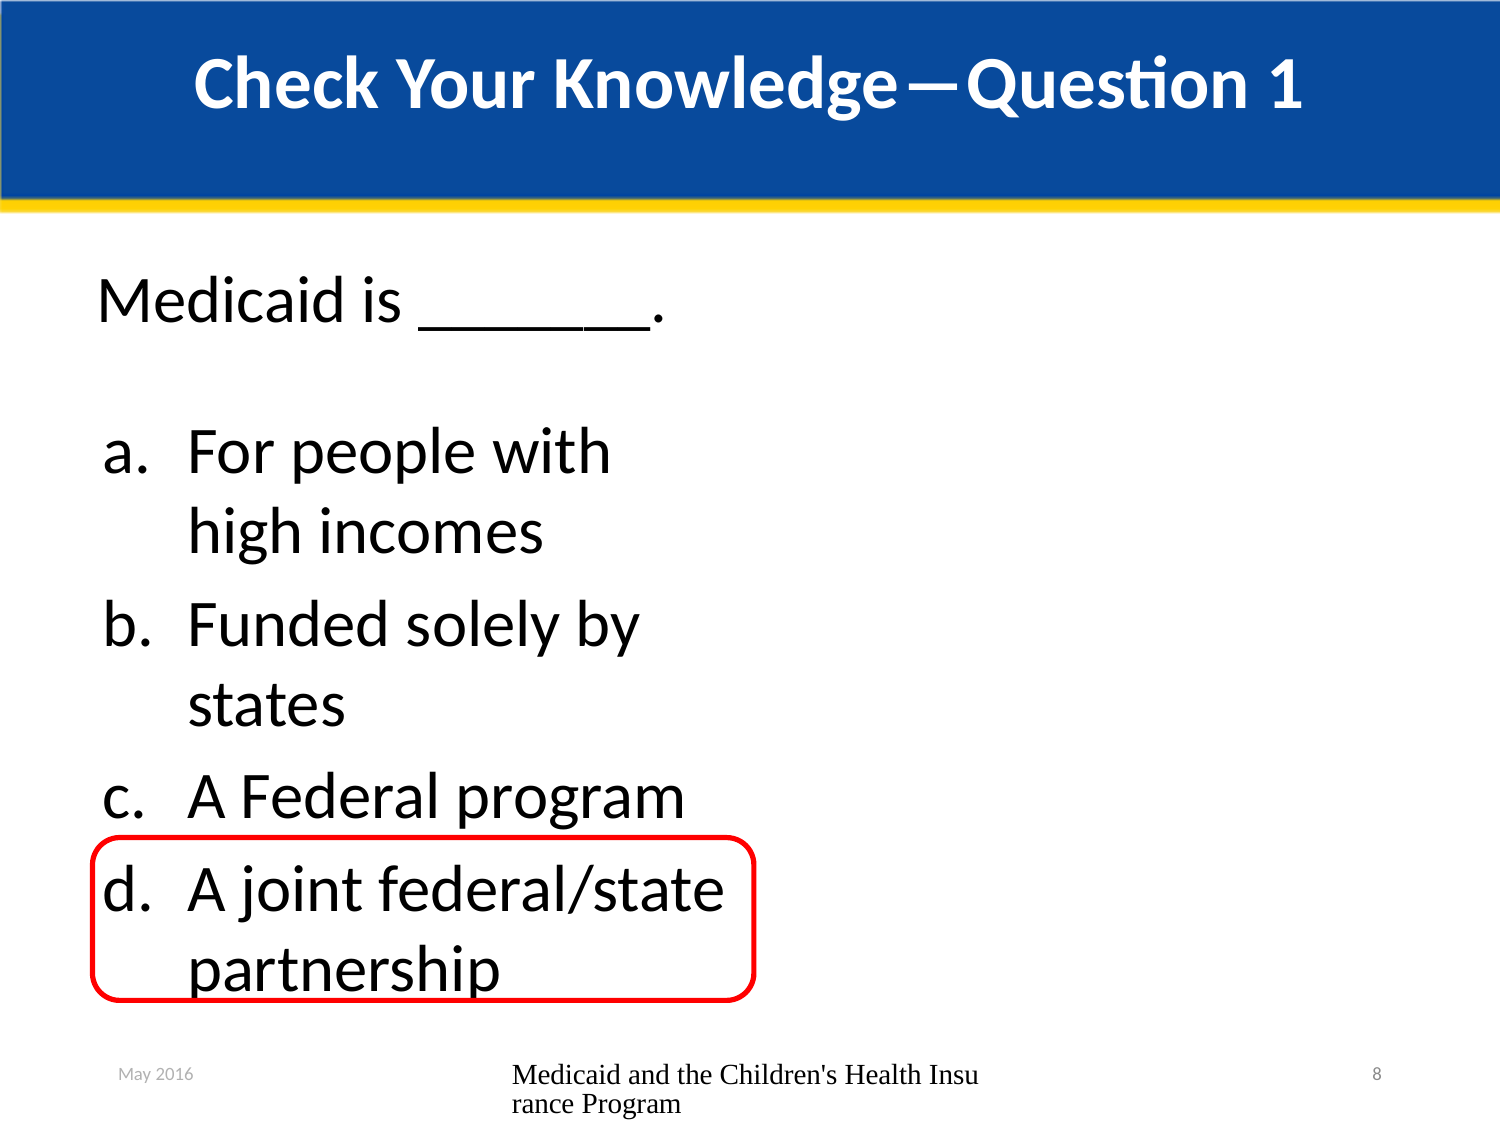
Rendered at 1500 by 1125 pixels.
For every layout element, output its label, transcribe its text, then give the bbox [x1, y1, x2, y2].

slide_number 8 [1059, 1042, 1397, 1103]
list For people with high incomes Funded solely by states A Federal program A joint federal/state partnership [87, 399, 752, 1125]
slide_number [103, 1042, 441, 1103]
list Medicaid is _______. [81, 248, 809, 519]
text_box [91, 836, 755, 1002]
picture [0, 167, 1500, 1125]
footer Medicaid and the Children's Health Insurance Program [496, 1042, 1004, 1103]
title Check Your Knowledge―Question 1 [0, 1, 1500, 167]
